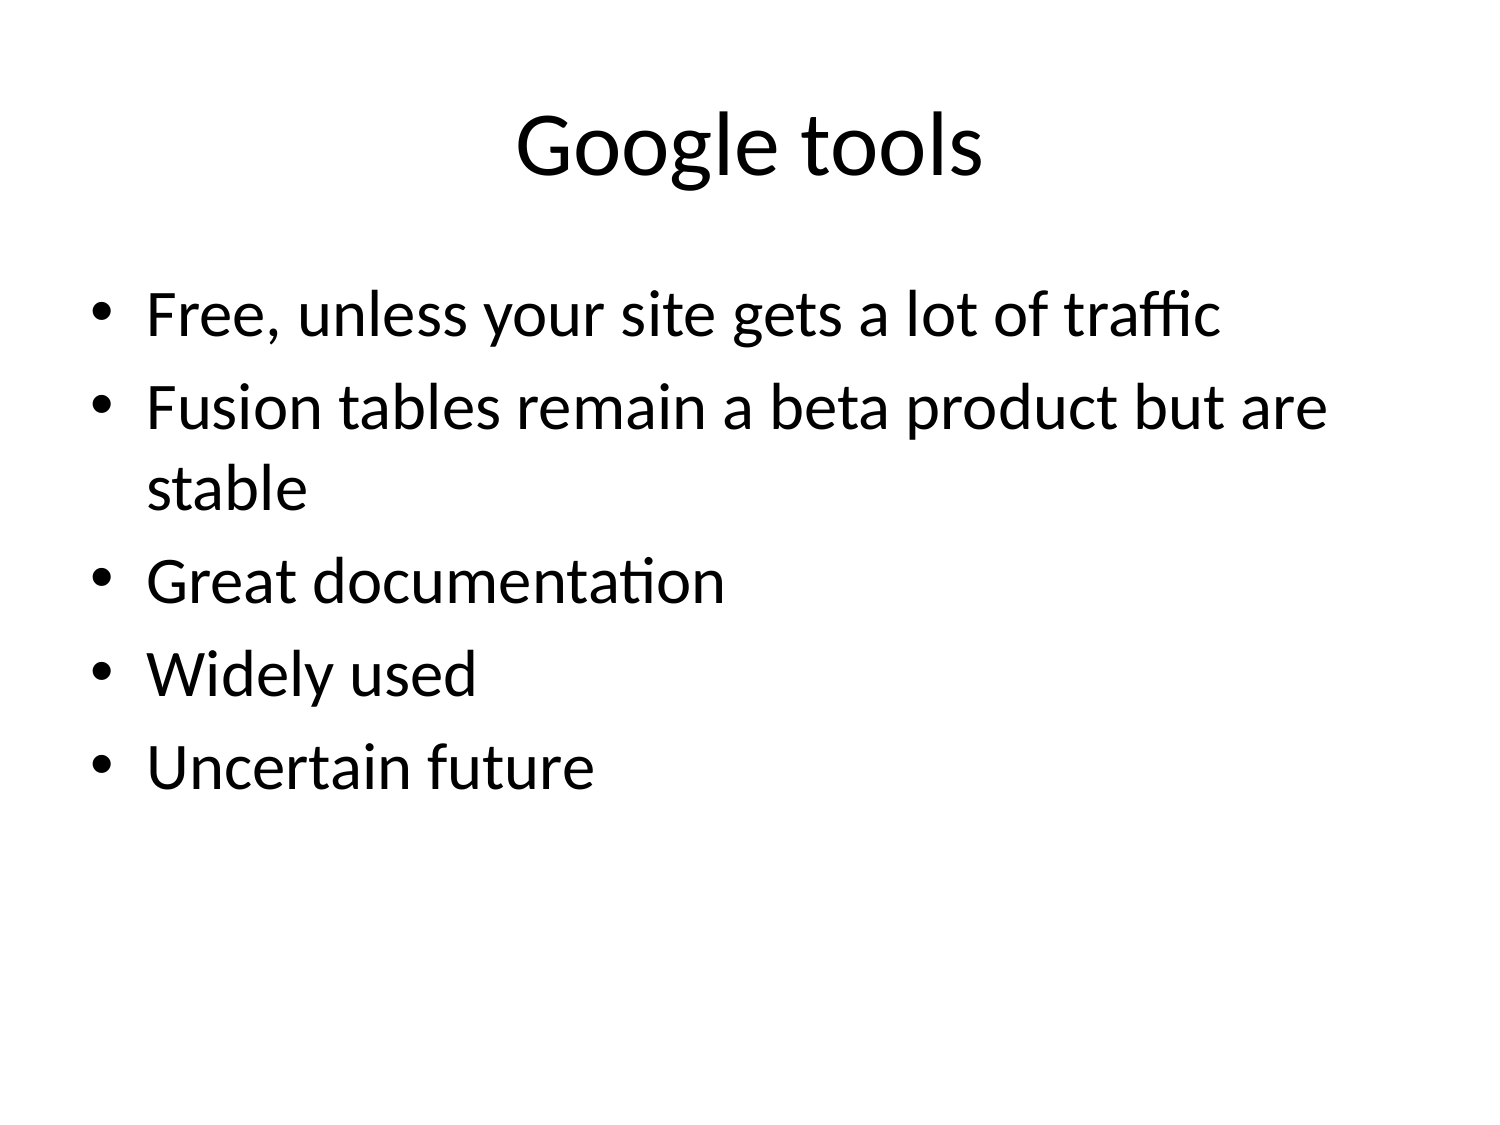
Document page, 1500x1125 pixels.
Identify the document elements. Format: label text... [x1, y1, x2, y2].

title Google tools [75, 45, 1425, 233]
list Free, unless your site gets a lot of traffic Fusion tables remain a beta product but are stable Great documentation Widely used Uncertain future [75, 262, 1425, 1005]
